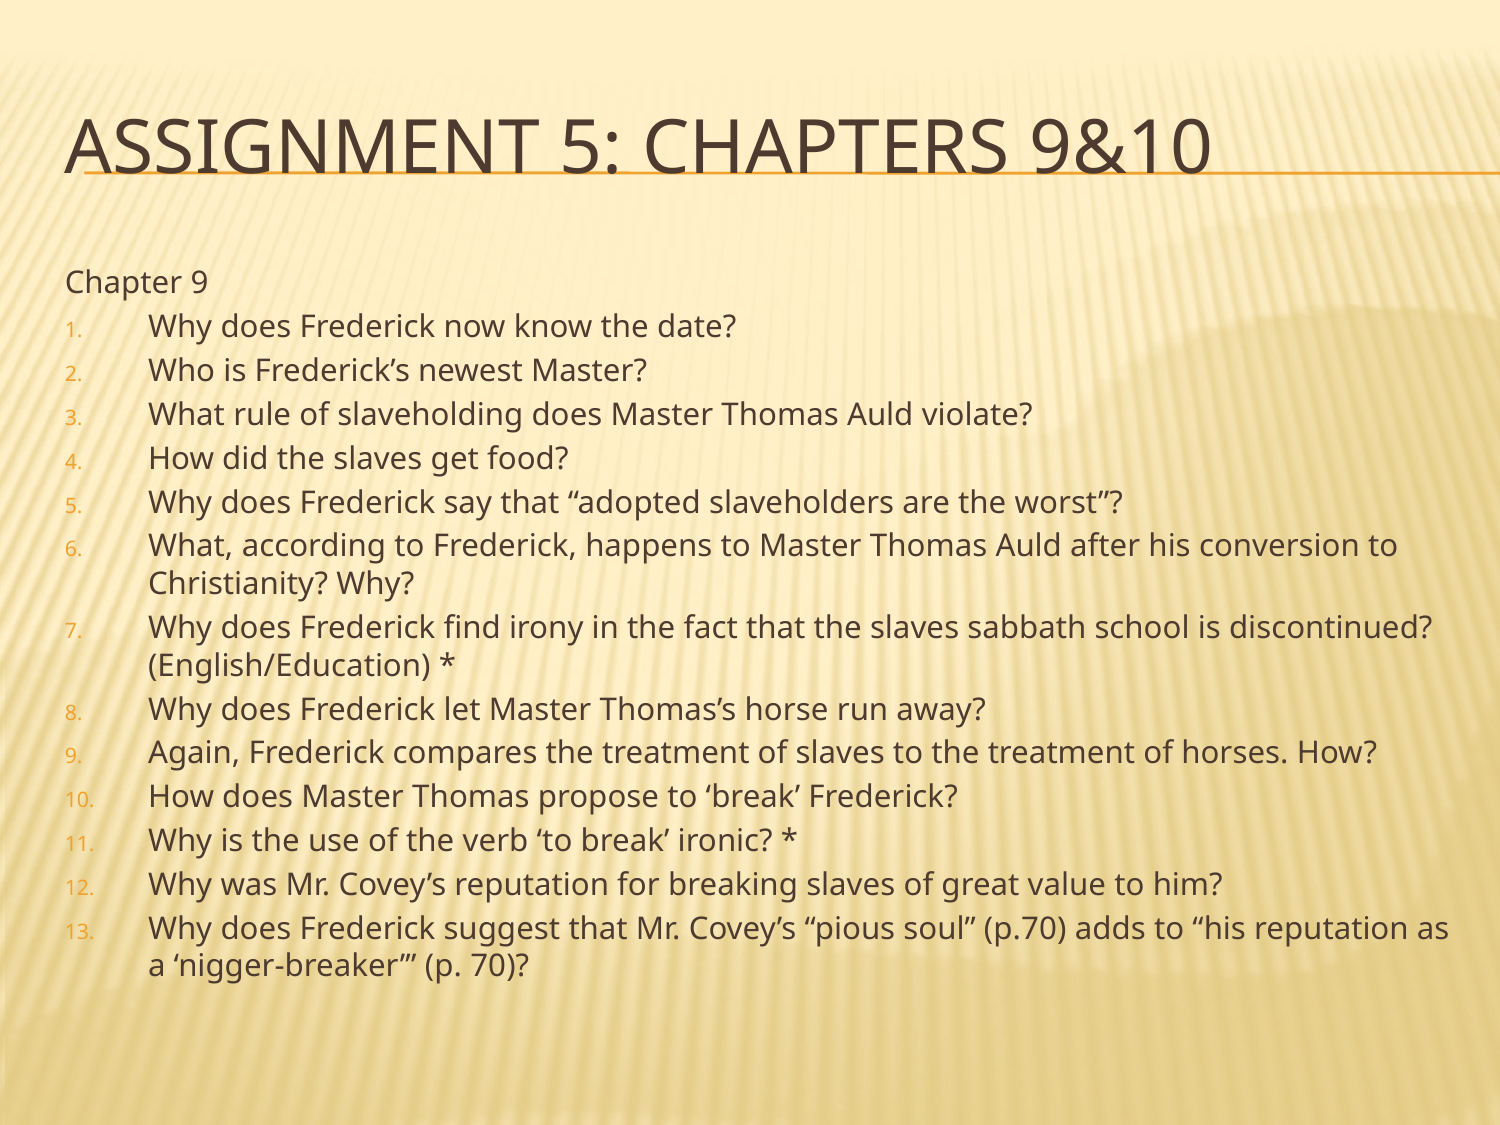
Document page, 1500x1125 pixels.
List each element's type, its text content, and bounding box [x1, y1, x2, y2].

title Assignment 5: Chapters 9&10 [50, 75, 1475, 213]
list Chapter 9 Why does Frederick now know the date? Who is Frederick’s newest Master? What rule of slaveholding does Master Thomas Auld violate? How did the slaves get food? Why does Frederick say that “adopted slaveholders are the worst”? What, according to Frederick, happens to Master Thomas Auld after his conversion to Christianity? Why? Why does Frederick find irony in the fact that the slaves sabbath school is discontinued? (English/Education) * Why does Frederick let Master Thomas’s horse run away? Again, Frederick compares the treatment of slaves to the treatment of horses. How? How does Master Thomas propose to ‘break’ Frederick? Why is the use of the verb ‘to break’ ironic? * Why was Mr. Covey’s reputation for breaking slaves of great value to him? Why does Frederick suggest that Mr. Covey’s “pious soul” (p.70) adds to “his reputation as a ‘nigger-breaker’” (p. 70)? [50, 254, 1475, 998]
